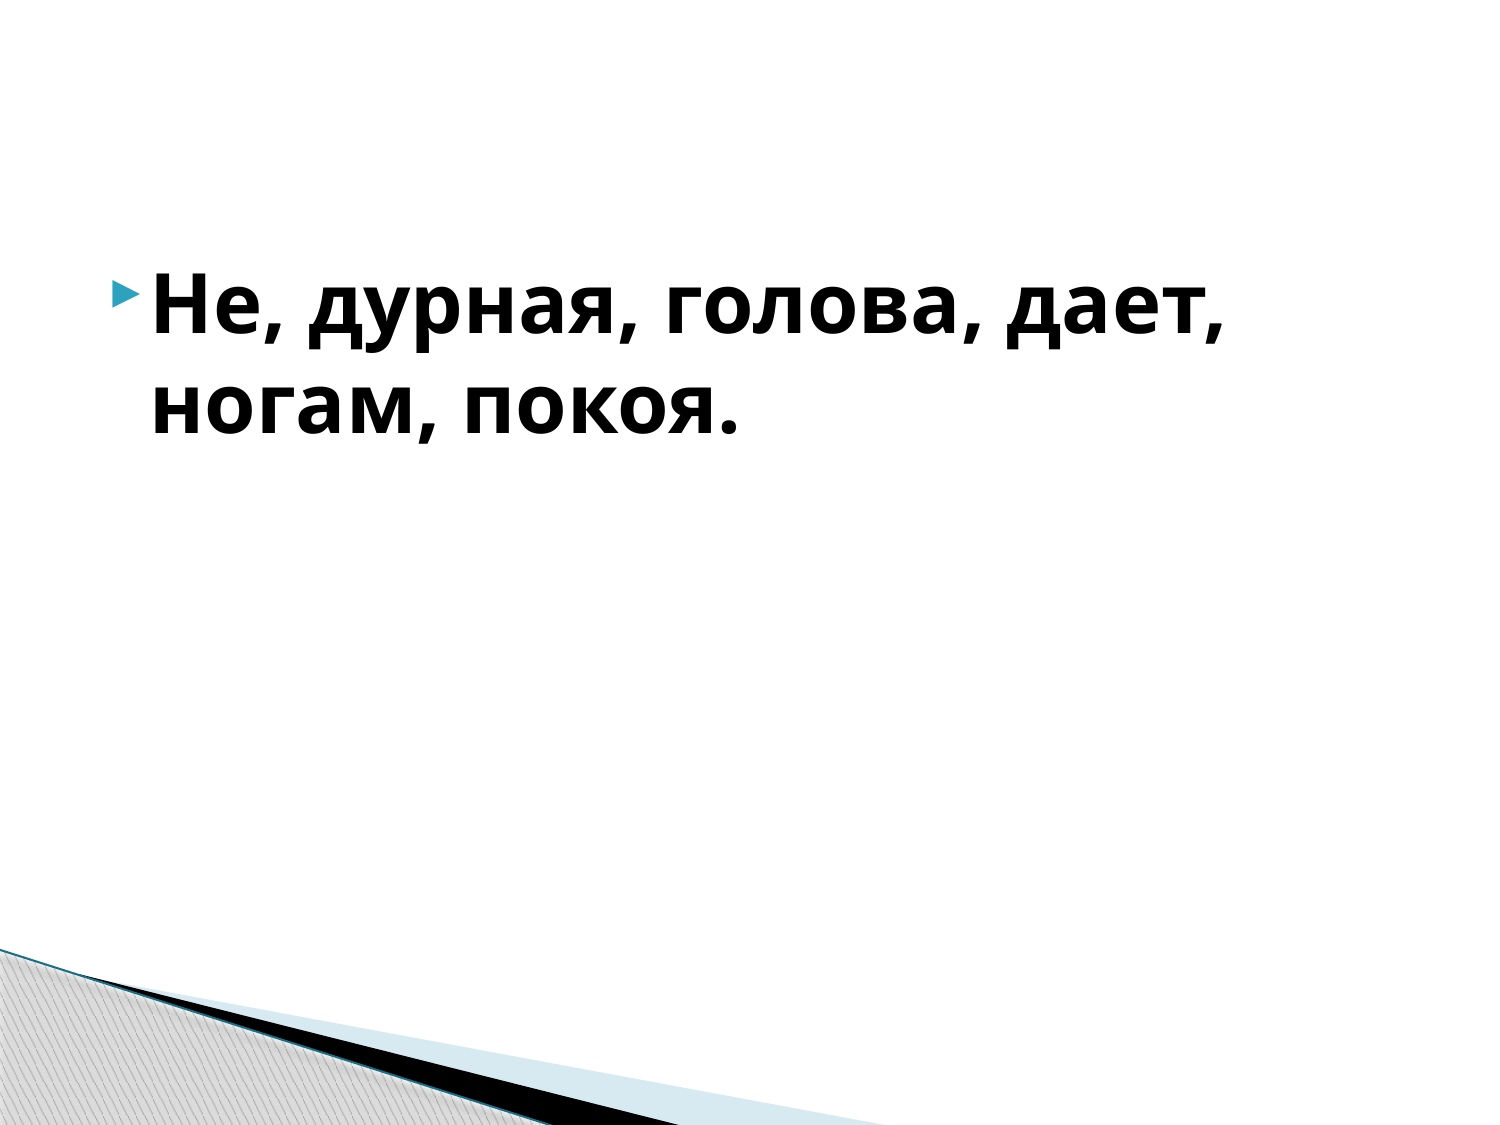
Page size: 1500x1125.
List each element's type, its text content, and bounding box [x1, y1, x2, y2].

list Не, дурная, голова, дает, ногам, покоя. [75, 243, 1425, 986]
